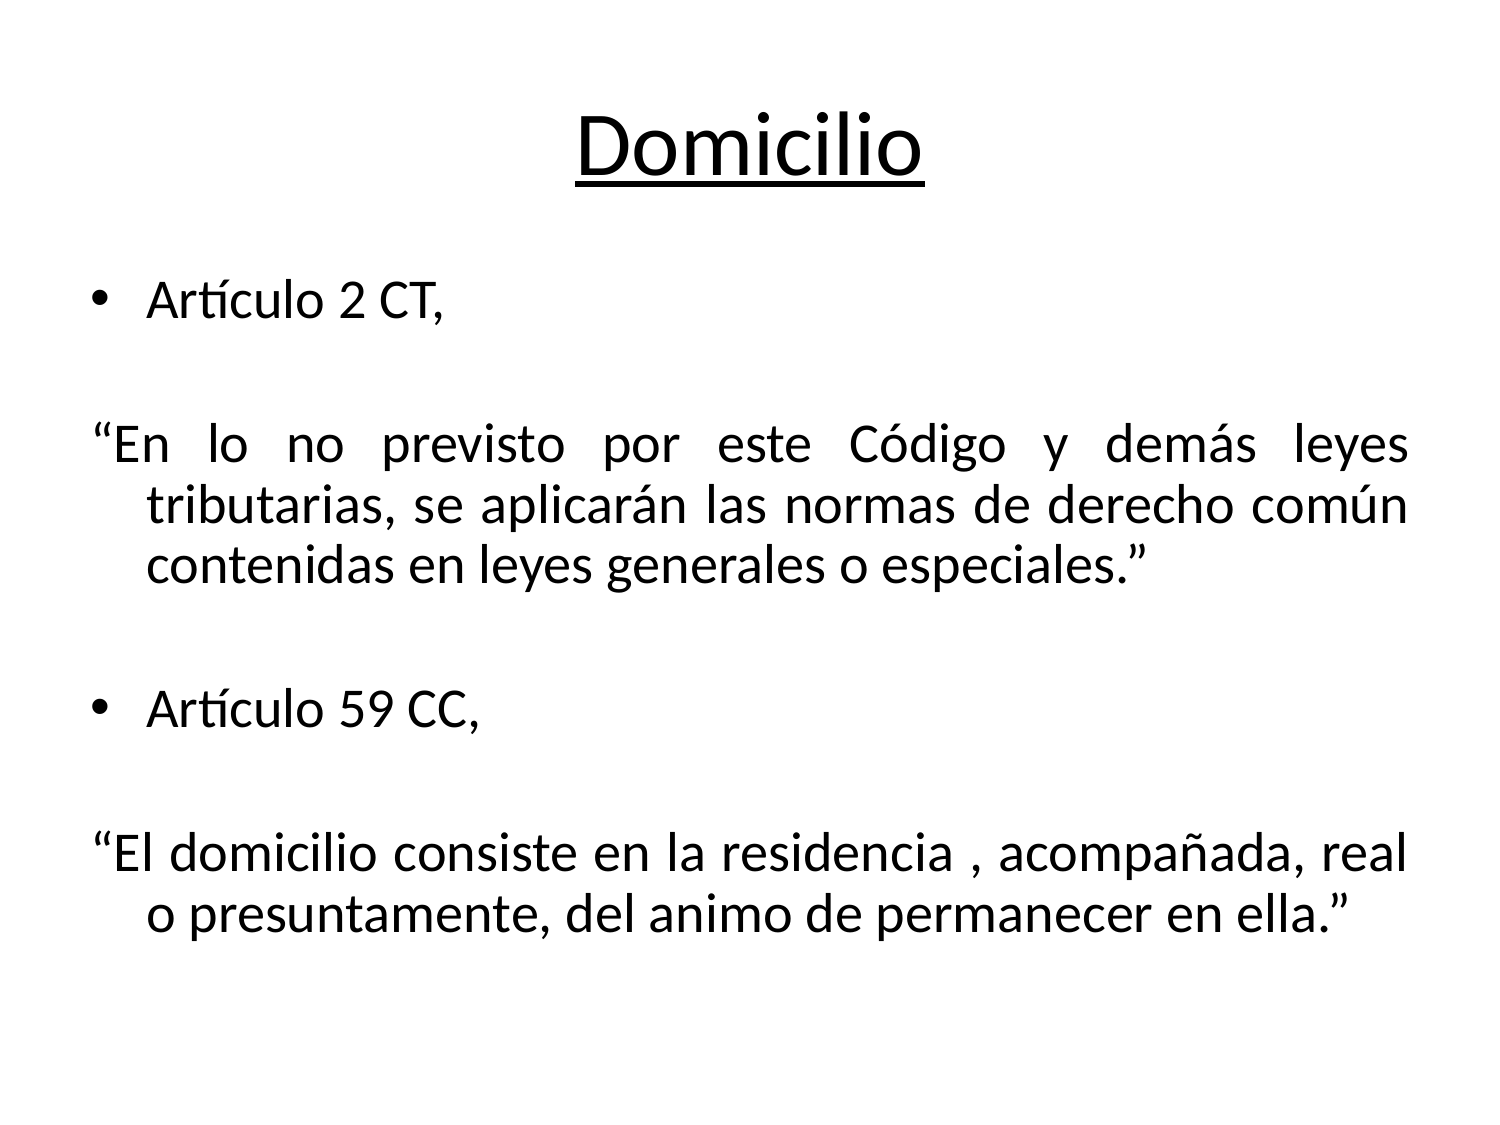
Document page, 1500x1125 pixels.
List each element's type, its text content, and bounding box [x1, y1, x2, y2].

list Artículo 2 CT, “En lo no previsto por este Código y demás leyes tributarias, se aplicarán las normas de derecho común contenidas en leyes generales o especiales.” Artículo 59 CC, “El domicilio consiste en la residencia , acompañada, real o presuntamente, del animo de permanecer en ella.” [74, 262, 1426, 1083]
title Domicilio [74, 44, 1426, 233]
